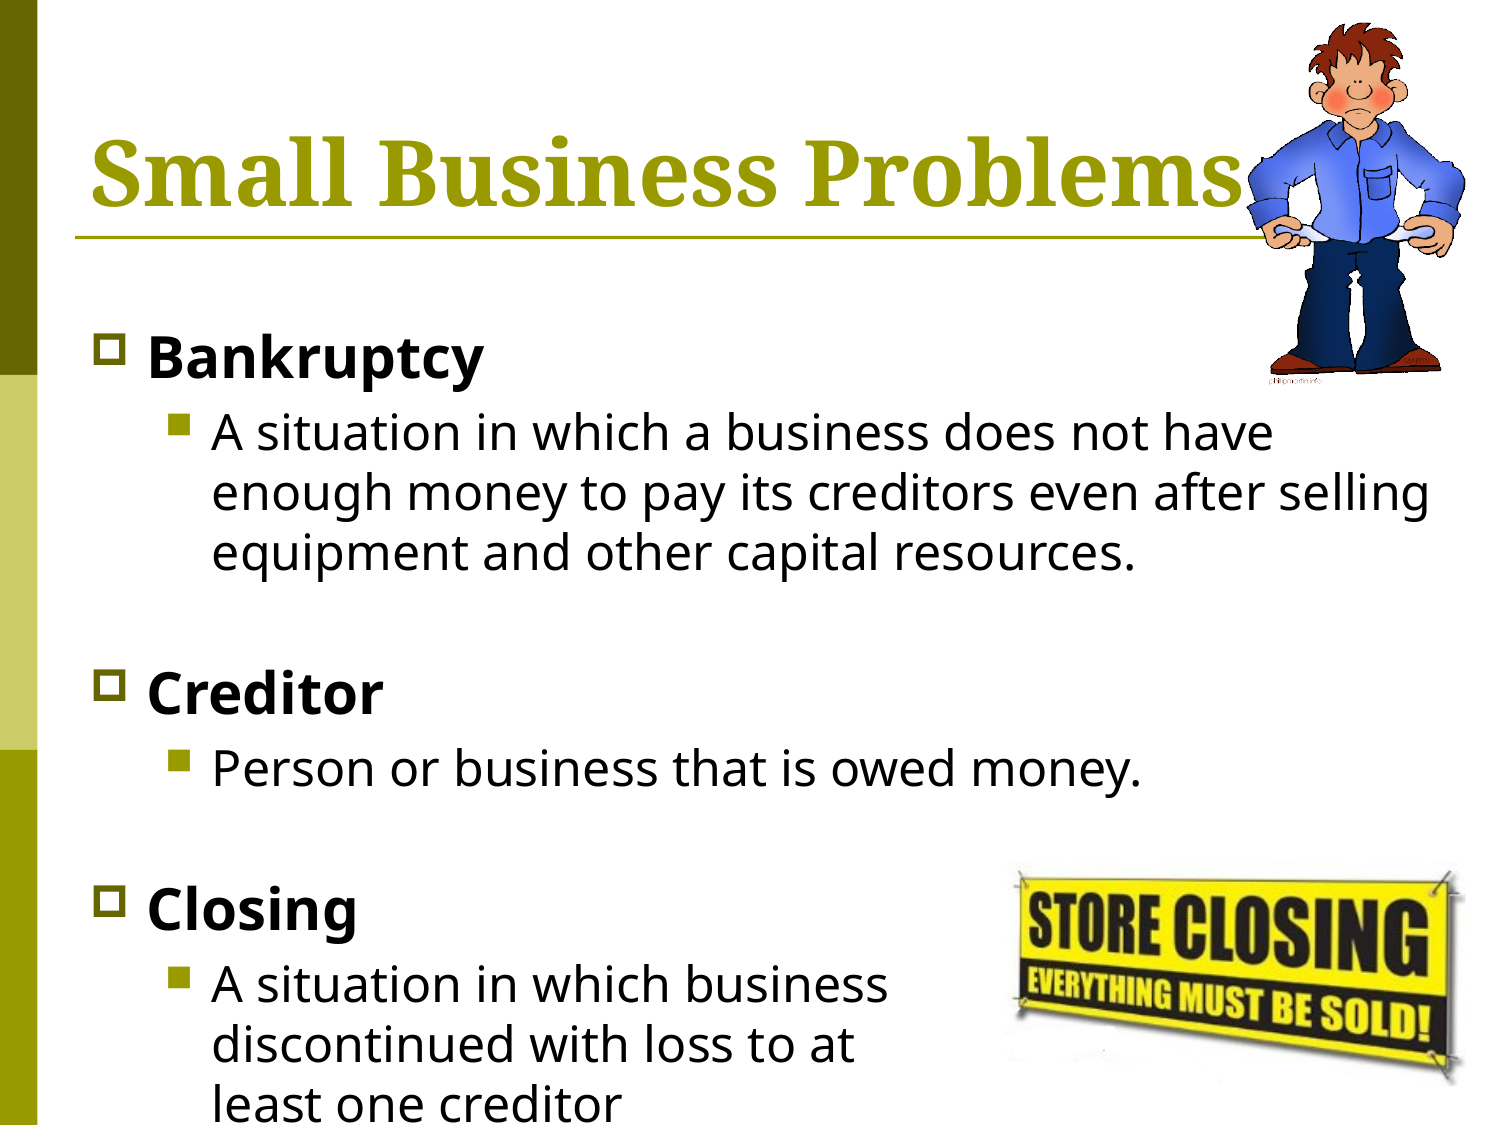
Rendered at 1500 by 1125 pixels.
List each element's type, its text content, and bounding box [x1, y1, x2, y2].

picture [1237, 3, 1478, 388]
list Bankruptcy A situation in which a business does not have enough money to pay its creditors even after selling equipment and other capital resources. Creditor Person or business that is owed money. Closing A situation in which business discontinued with loss to at least one creditor [74, 312, 1476, 1006]
title Small Business Problems [74, 45, 1232, 233]
picture [1003, 860, 1472, 1086]
